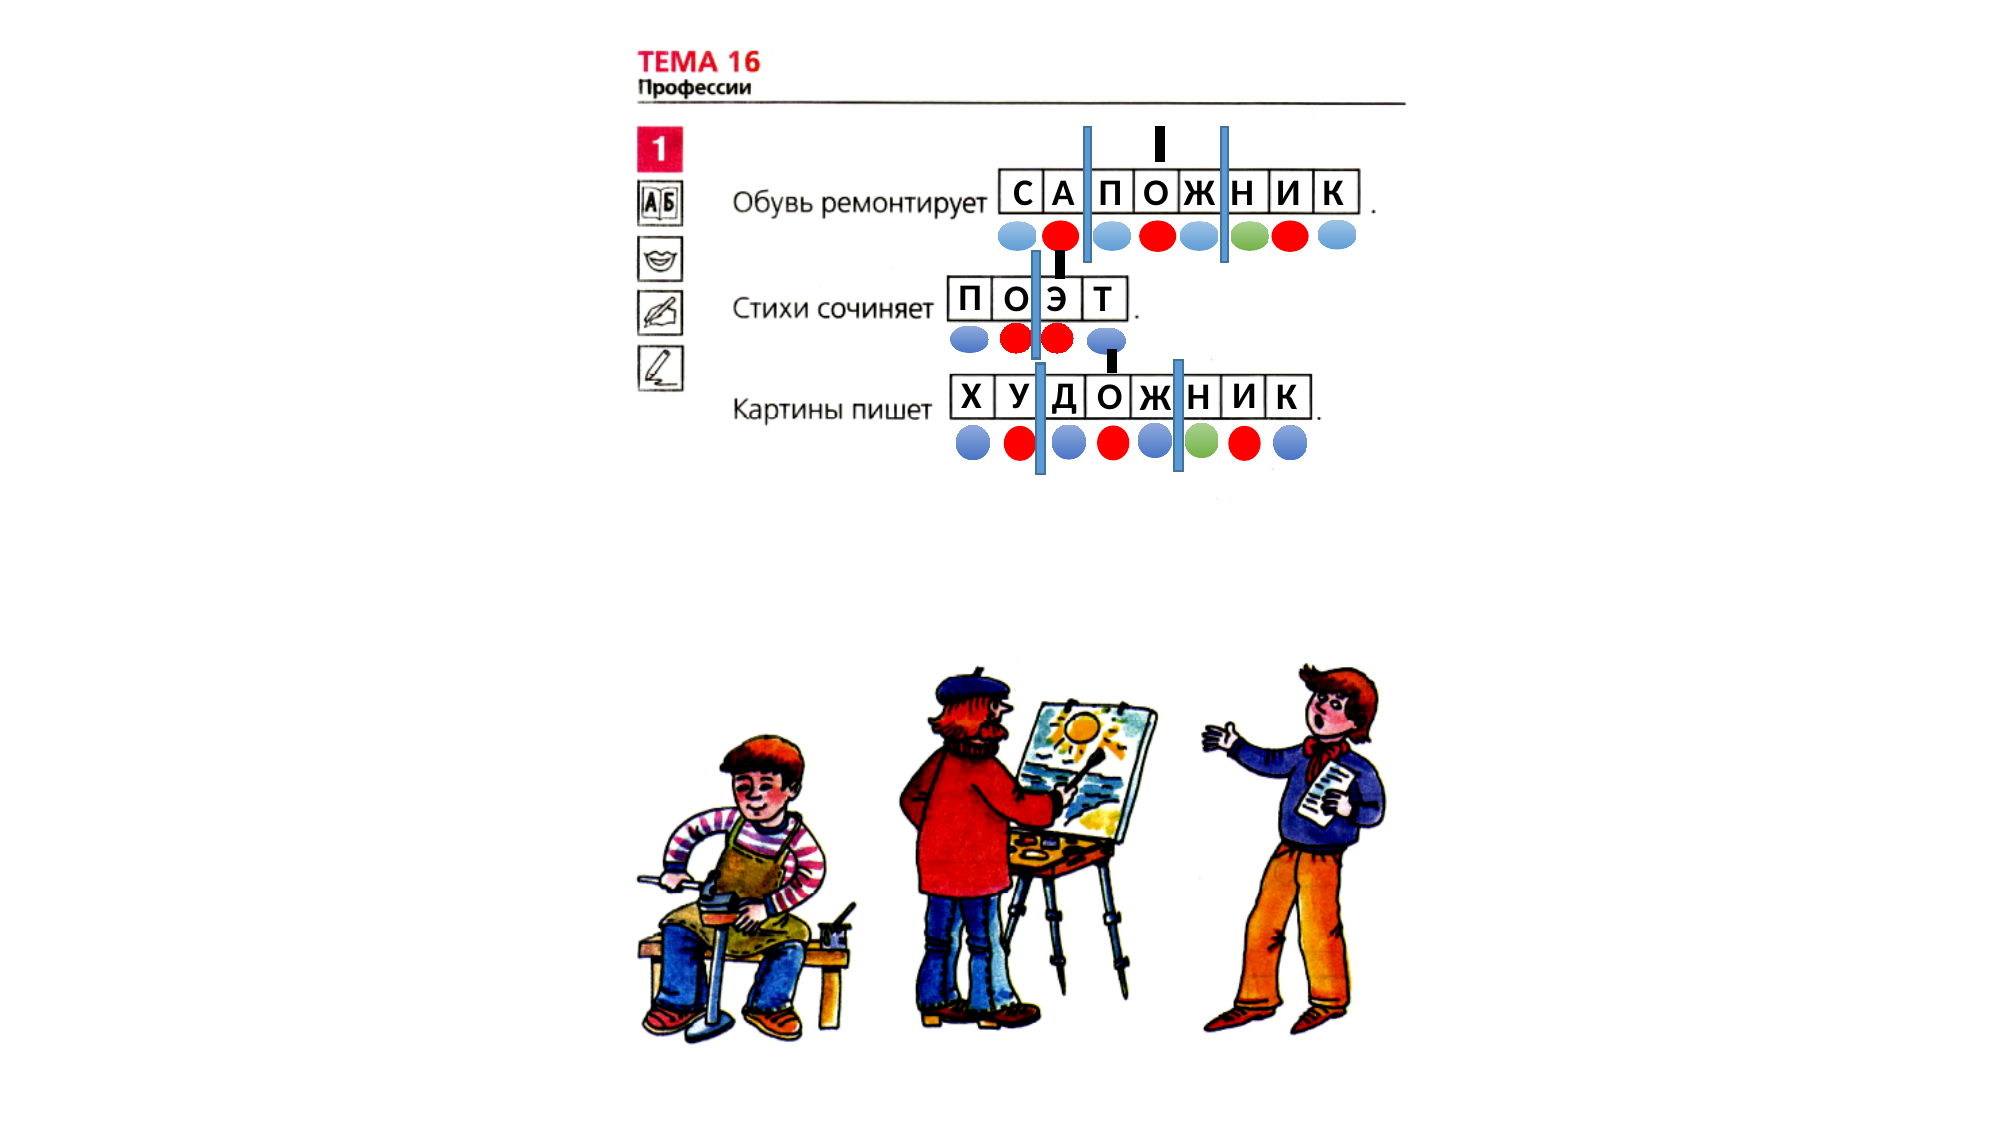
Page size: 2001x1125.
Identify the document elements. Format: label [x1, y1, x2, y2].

list [613, 28, 1434, 1056]
